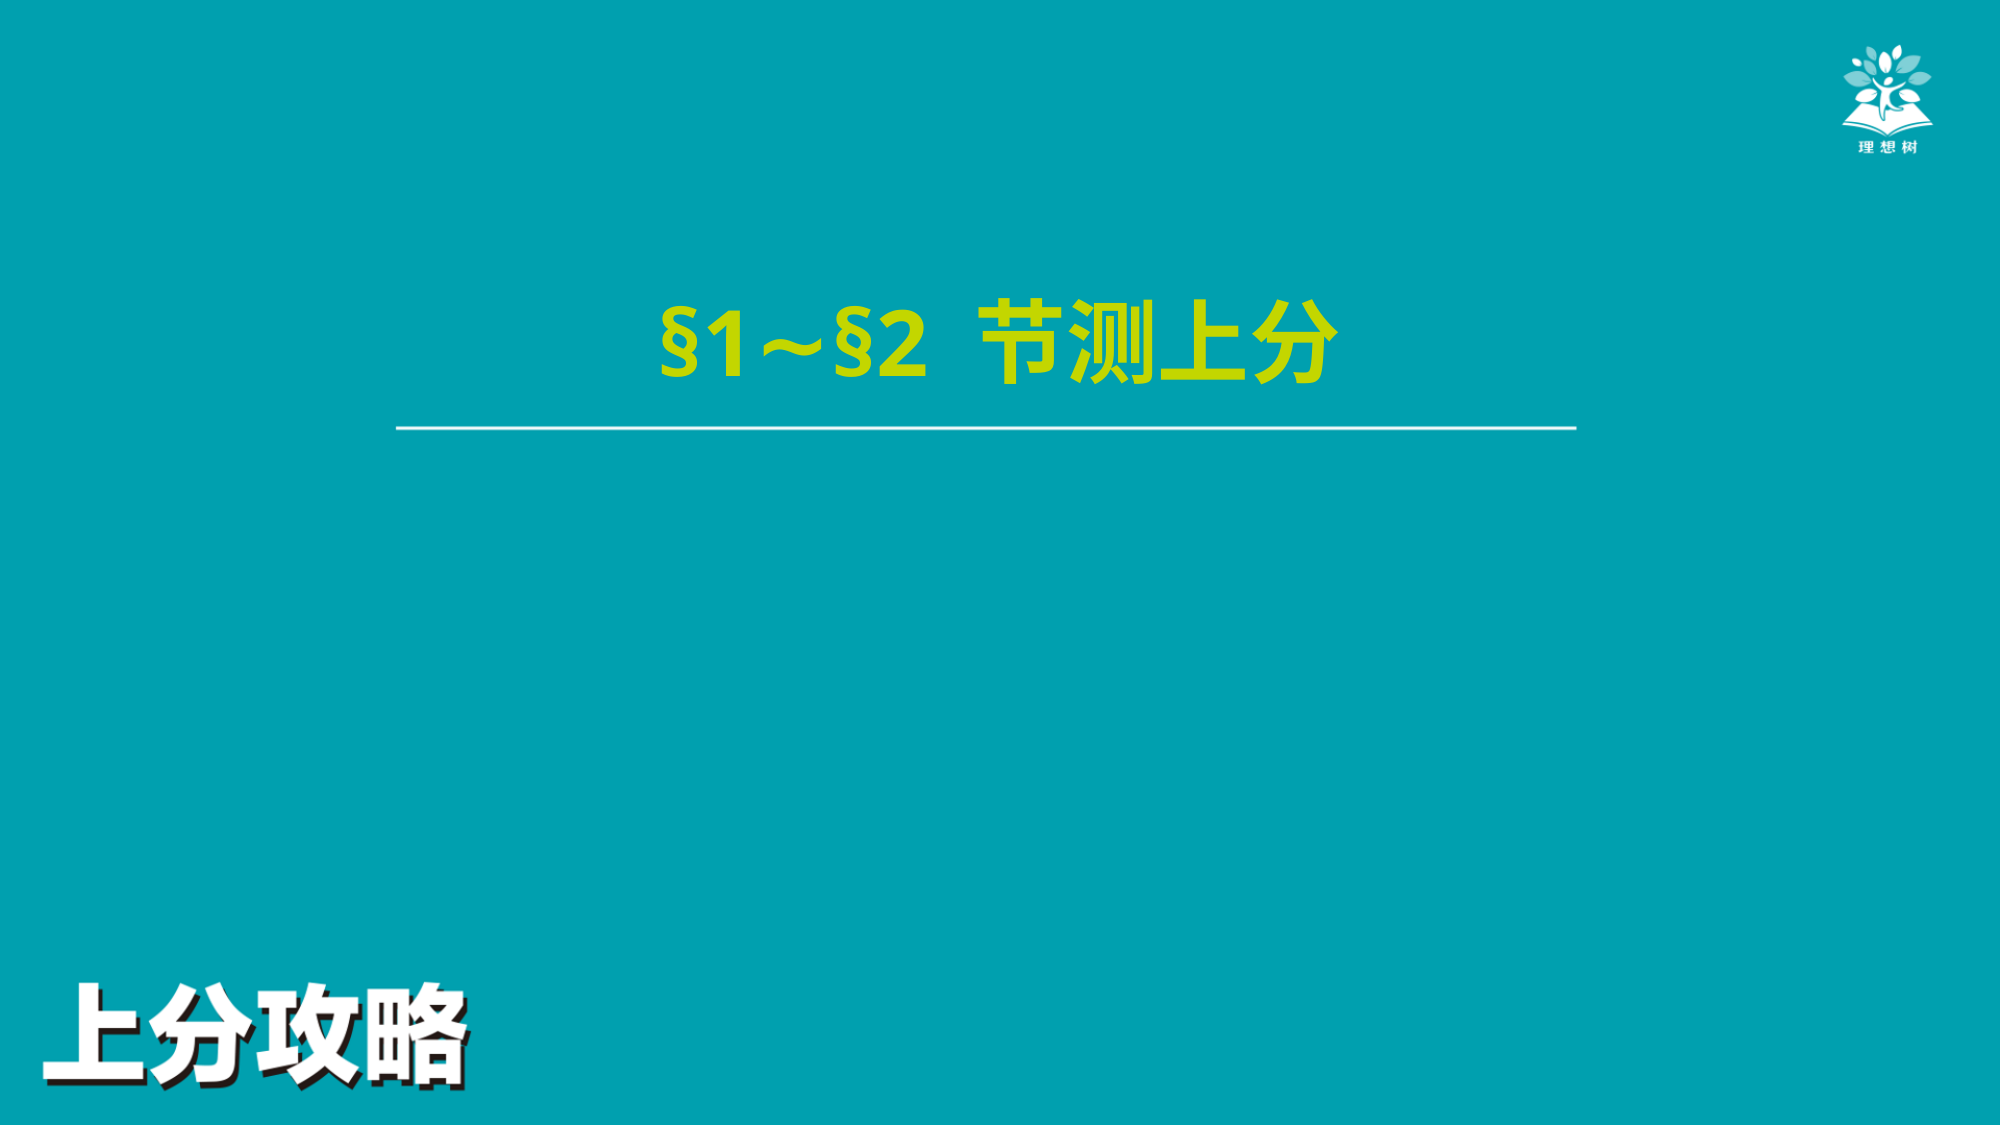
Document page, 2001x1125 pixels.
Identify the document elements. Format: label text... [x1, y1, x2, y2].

text_box §1∼§2 节测上分 [0, 265, 2000, 413]
picture [0, 0, 2000, 265]
picture [0, 413, 2000, 1125]
